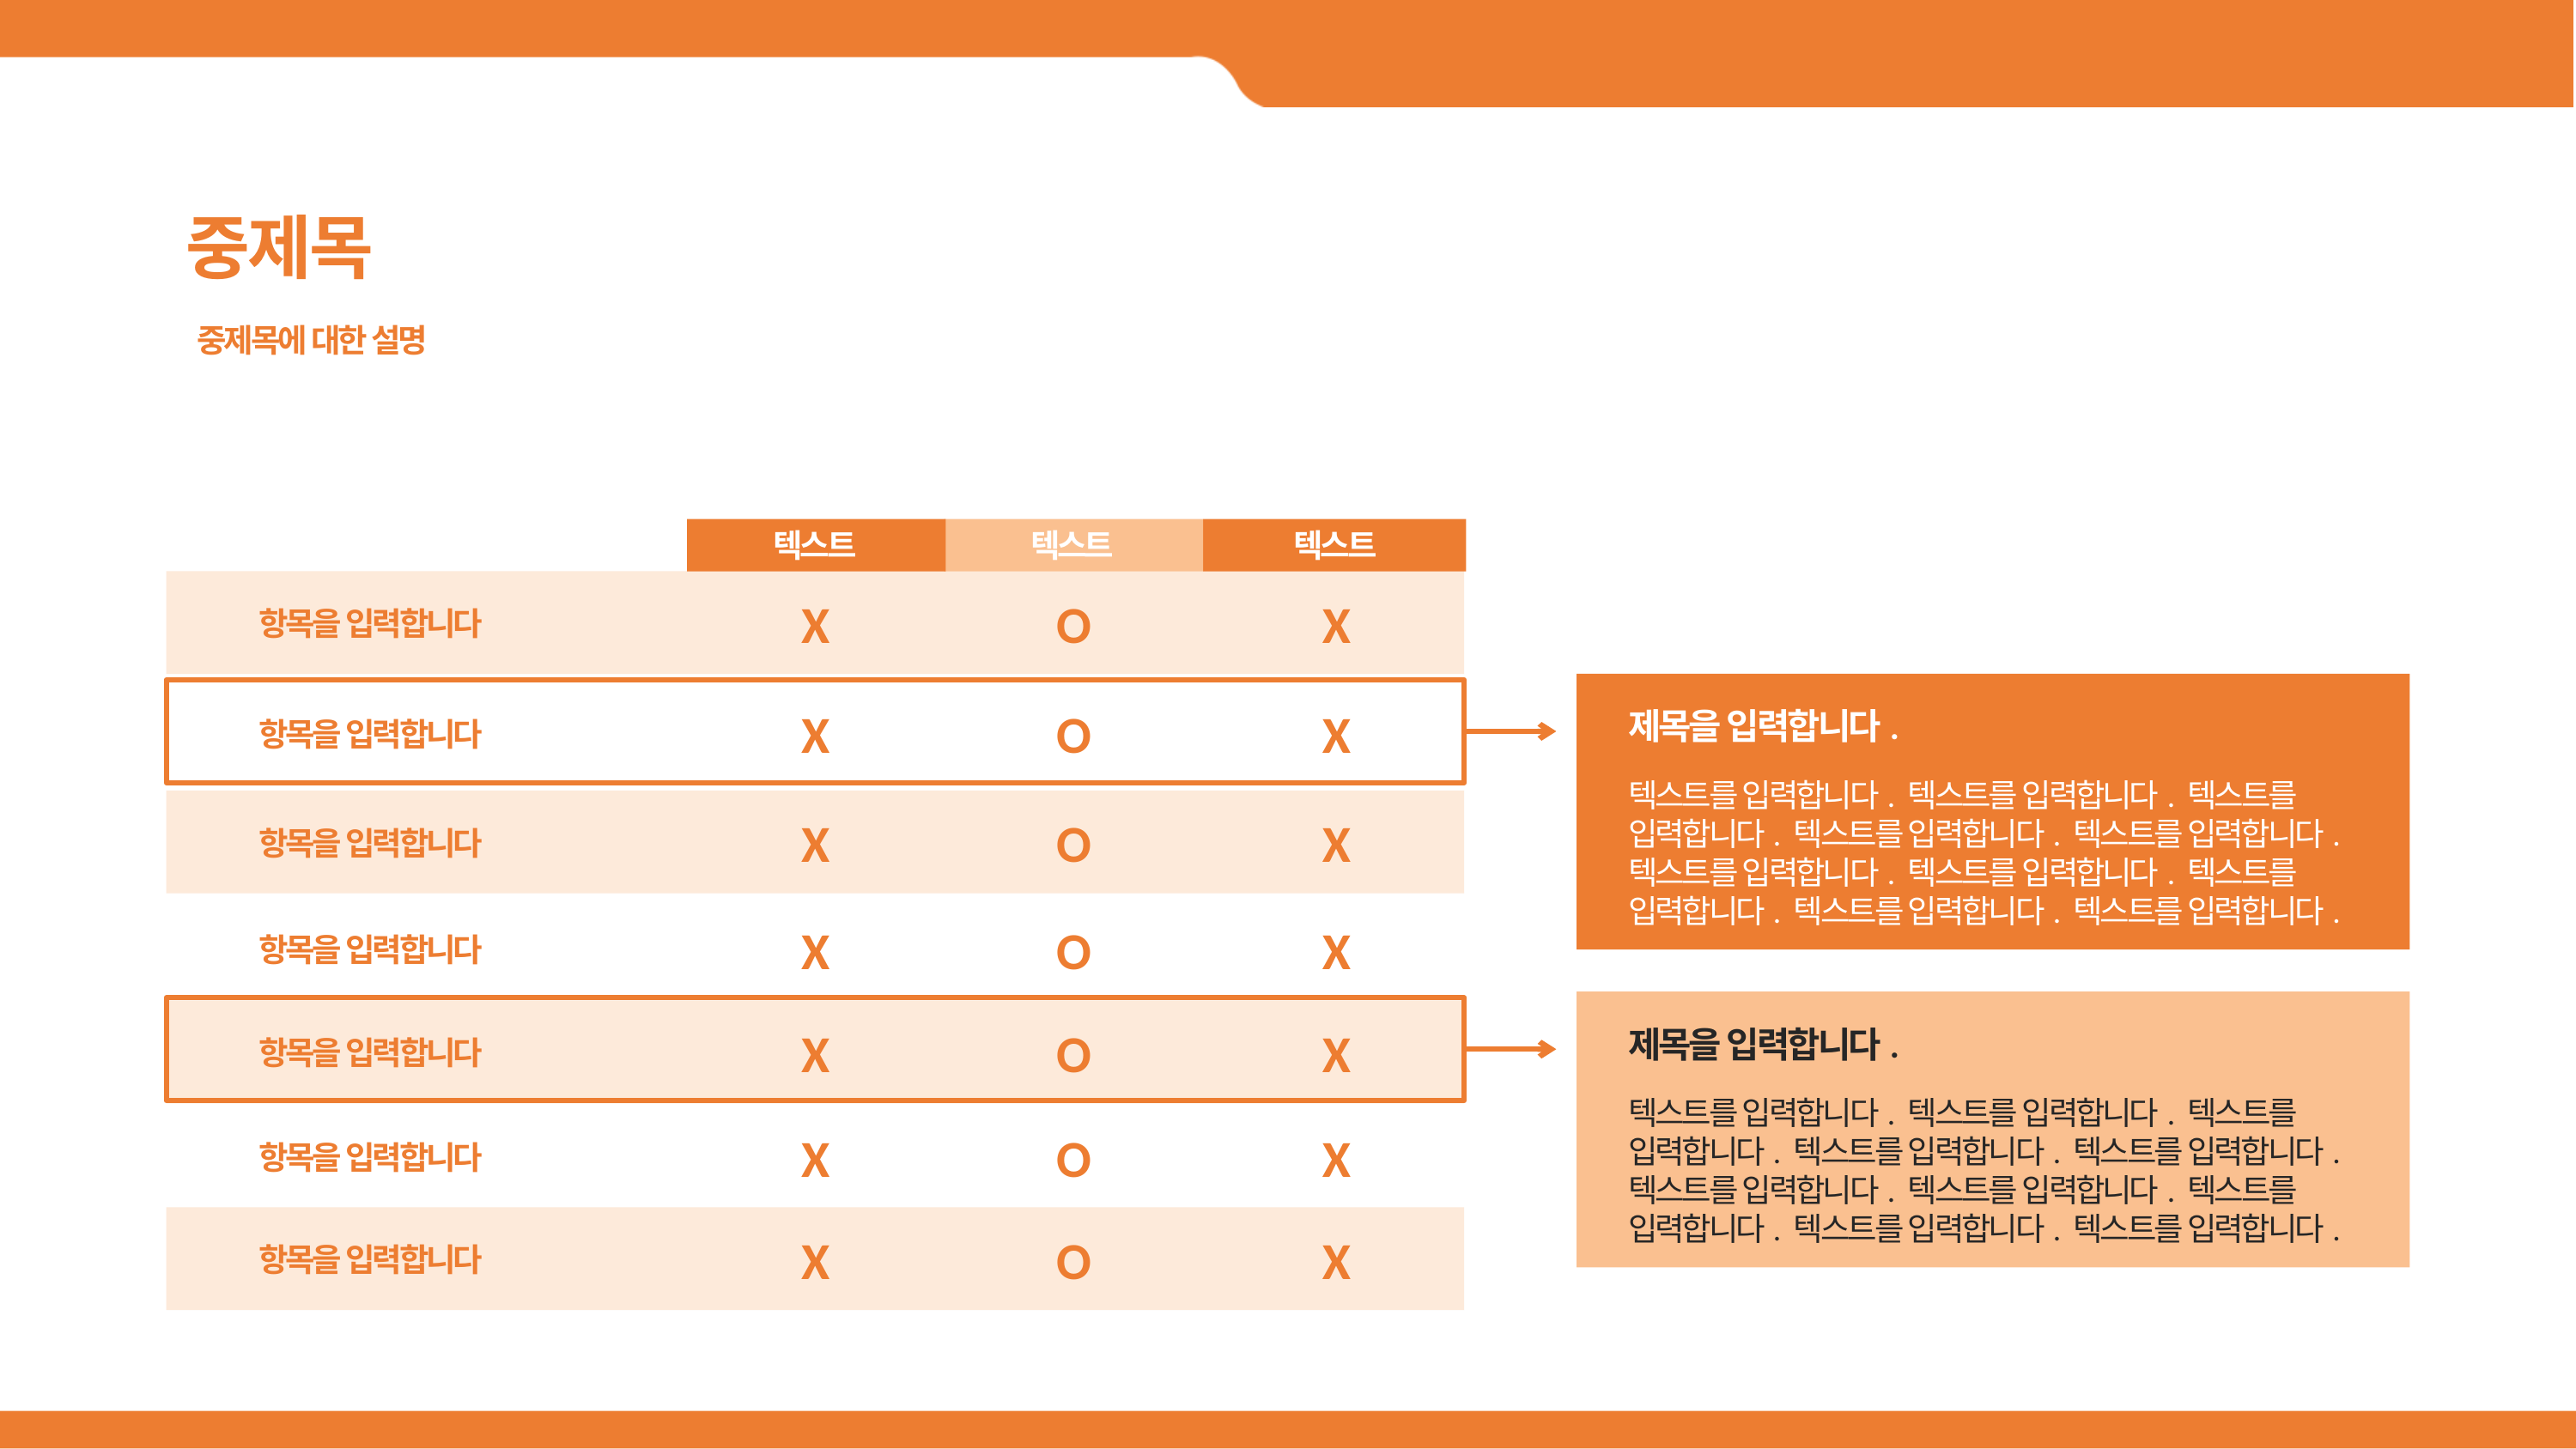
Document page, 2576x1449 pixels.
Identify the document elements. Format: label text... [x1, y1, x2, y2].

text_box 중제목에 대한 설명 [184, 313, 441, 366]
text_box [0, 1410, 2576, 1449]
text_box O [1043, 1119, 1105, 1194]
text_box 항목을 입력합니다 [245, 923, 496, 975]
text_box O [1043, 585, 1105, 660]
text_box 중제목 [173, 197, 386, 294]
text_box [165, 678, 1466, 785]
text_box X [788, 803, 843, 880]
text_box 텍스트를 입력합니다. 텍스트를 입력합니다. 텍스트를 입력합니다. 텍스트를 입력합니다. 텍스트를 입력합니다. 텍스트를 입력합니다. 텍스트를 입력합니다. 텍스트를 입력합니다. 텍스트를 입력합니다. 텍스트를 입력합니다. [1615, 768, 2359, 975]
text_box 제목을 입력합니다. [1615, 697, 1913, 754]
text_box 텍스트 [1018, 518, 1127, 571]
text_box X [788, 1119, 843, 1194]
text_box O [1043, 803, 1105, 880]
text_box [165, 569, 1466, 676]
text_box X [1309, 803, 1364, 880]
text_box O [1043, 911, 1105, 986]
text_box [1575, 990, 2411, 1269]
text_box 항목을 입력합니다 [245, 1233, 496, 1285]
text_box 텍스트를 입력합니다. 텍스트를 입력합니다. 텍스트를 입력합니다. 텍스트를 입력합니다. 텍스트를 입력합니다. 텍스트를 입력합니다. 텍스트를 입력합니다. 텍스트를 입력합니다. 텍스트를 입력합니다. 텍스트를 입력합니다. [1615, 1086, 2359, 1293]
text_box [1575, 672, 2411, 951]
text_box [1205, 518, 1467, 573]
text_box [165, 789, 1466, 895]
text_box X [1309, 1221, 1364, 1296]
text_box [948, 518, 1205, 573]
text_box 항목을 입력합니다 [245, 1131, 496, 1183]
text_box 제목을 입력합니다. [1615, 1015, 1913, 1071]
text_box [165, 1205, 1466, 1312]
text_box [165, 996, 1466, 1102]
text_box O [1043, 1221, 1105, 1296]
text_box X [788, 1221, 843, 1296]
text_box X [1309, 911, 1364, 986]
text_box X [788, 585, 843, 660]
text_box [685, 518, 948, 573]
picture [0, 0, 2573, 108]
text_box X [788, 911, 843, 986]
text_box 텍스트 [1280, 518, 1390, 571]
text_box 항목을 입력합니다 [245, 597, 496, 649]
text_box 항목을 입력합니다 [245, 816, 496, 869]
text_box X [1309, 585, 1364, 660]
text_box 텍스트 [760, 518, 870, 571]
text_box X [1309, 1119, 1364, 1194]
